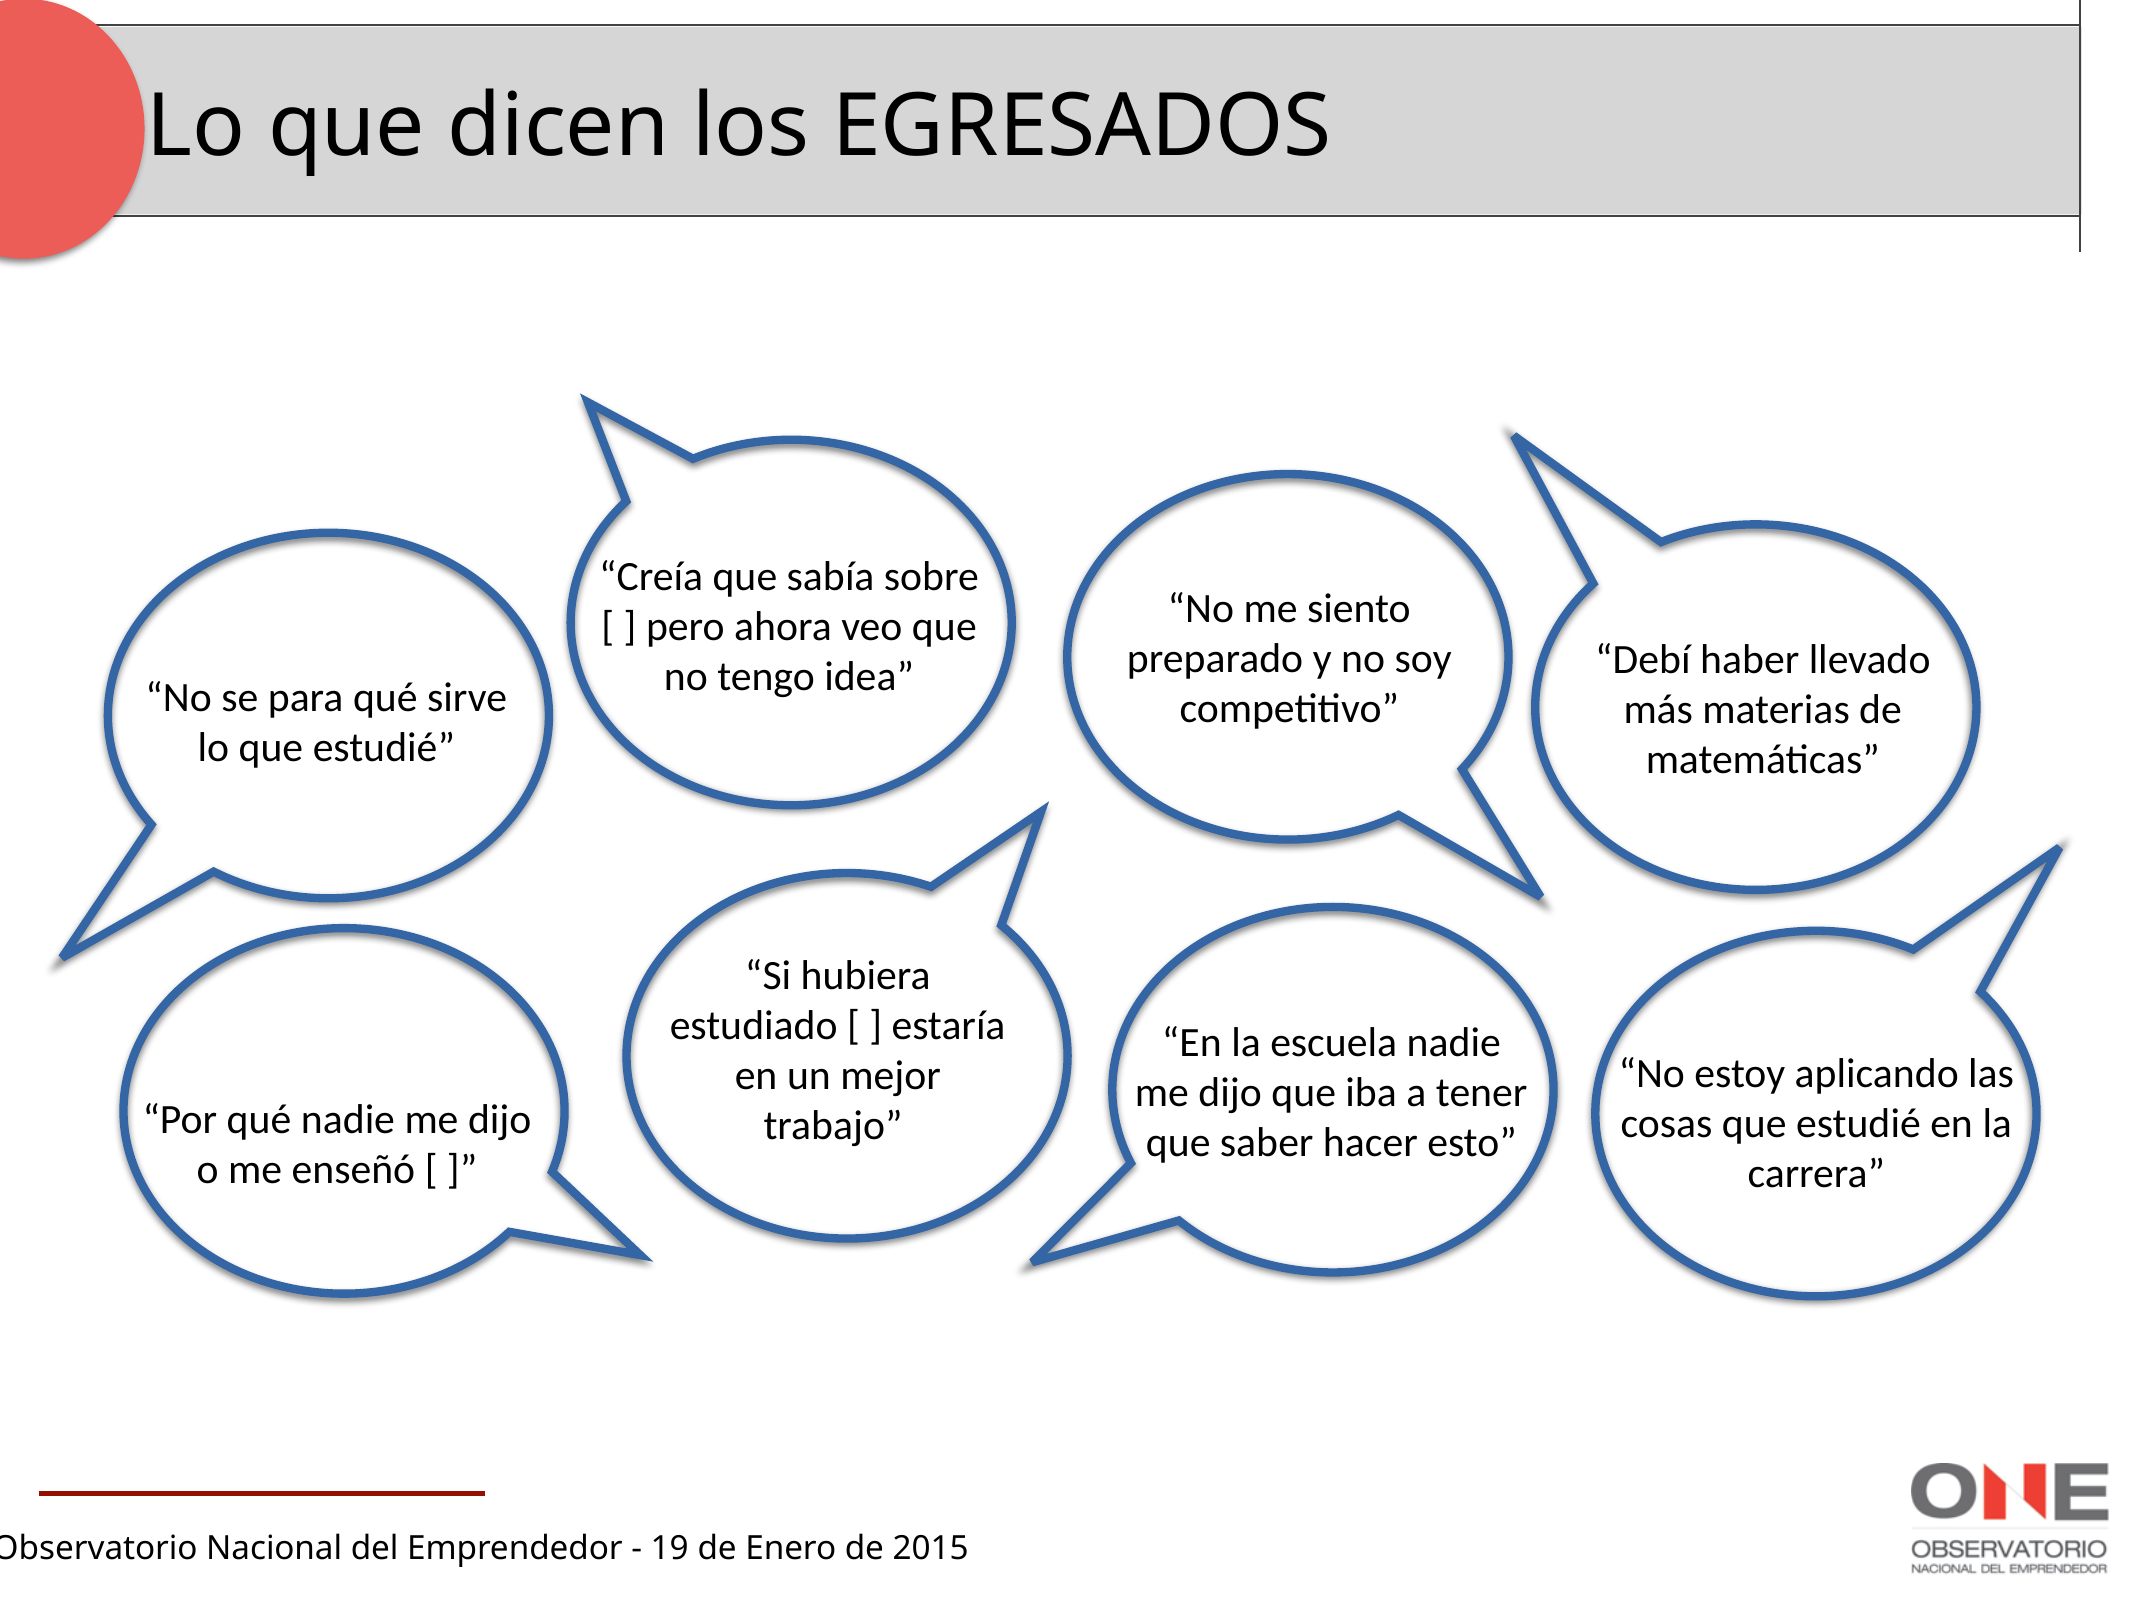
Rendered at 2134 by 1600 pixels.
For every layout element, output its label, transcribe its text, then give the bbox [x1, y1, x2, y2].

text_box “Por qué nadie me dijo o me enseñó [ ]” [121, 1083, 553, 1201]
text_box [1595, 1048, 1610, 1180]
text_box [126, 928, 565, 1170]
text_box [1112, 1028, 1125, 1151]
text_box [1624, 1205, 2007, 1297]
text_box “No estoy aplicando las cosas que estudié en la carrera” [1610, 1037, 2023, 1205]
text_box [62, 532, 549, 958]
text_box [1136, 906, 1530, 1006]
text_box [1500, 606, 1509, 708]
text_box [570, 547, 590, 698]
text_box [1067, 600, 1078, 714]
text_box [2023, 1050, 2037, 1177]
text_box [1092, 474, 1484, 572]
text_box “Si hubiera estudiado [ ] estaría en un mejor trabajo” [659, 939, 1016, 1157]
text_box [1559, 791, 1952, 890]
text_box [1032, 1169, 1529, 1273]
text_box [663, 811, 1068, 1239]
text_box Lo que dicen los EGRESADOS [138, 59, 1341, 182]
text_box [587, 402, 1012, 705]
text_box [596, 708, 987, 806]
text_box [1513, 435, 1952, 623]
text_box [1535, 637, 1552, 778]
text_box [1091, 740, 1541, 897]
text_box “No se para qué sirve lo que estudié” [126, 661, 527, 778]
text_box [626, 960, 659, 1152]
text_box “Creía que sabía sobre [ ] pero ahora veo que no tengo idea” [590, 540, 988, 708]
text_box “Debí haber llevado más materias de matemáticas” [1552, 623, 1974, 791]
text_box [1538, 1022, 1554, 1158]
text_box [1615, 847, 2060, 1037]
text_box “En la escuela nadie me dijo que iba a tener que saber hacer esto” [1125, 1006, 1538, 1174]
text_box “No me siento preparado y no soy competitivo” [1078, 572, 1500, 740]
picture [1911, 1463, 2117, 1588]
text_box [152, 1172, 641, 1294]
